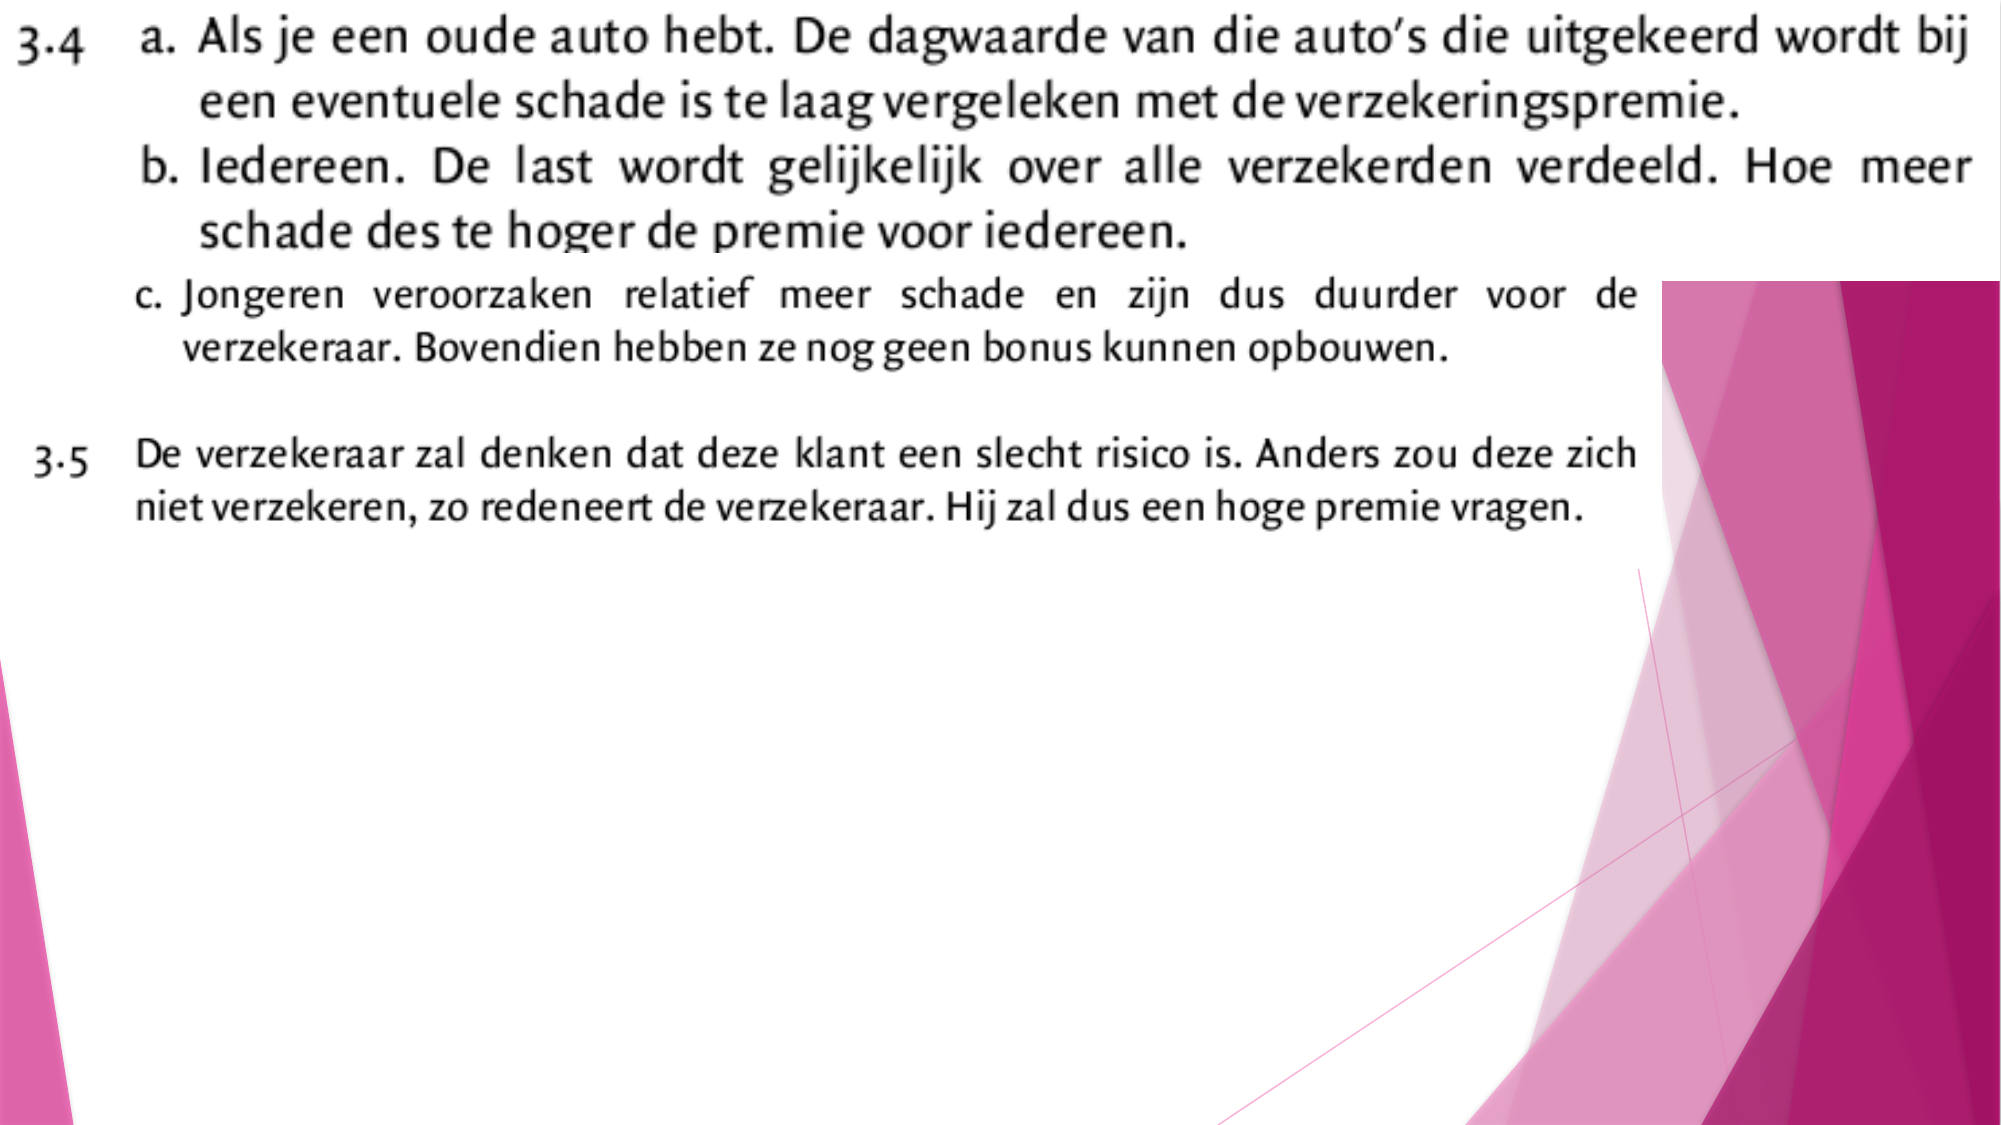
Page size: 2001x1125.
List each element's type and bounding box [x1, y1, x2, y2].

picture [0, 0, 2000, 569]
